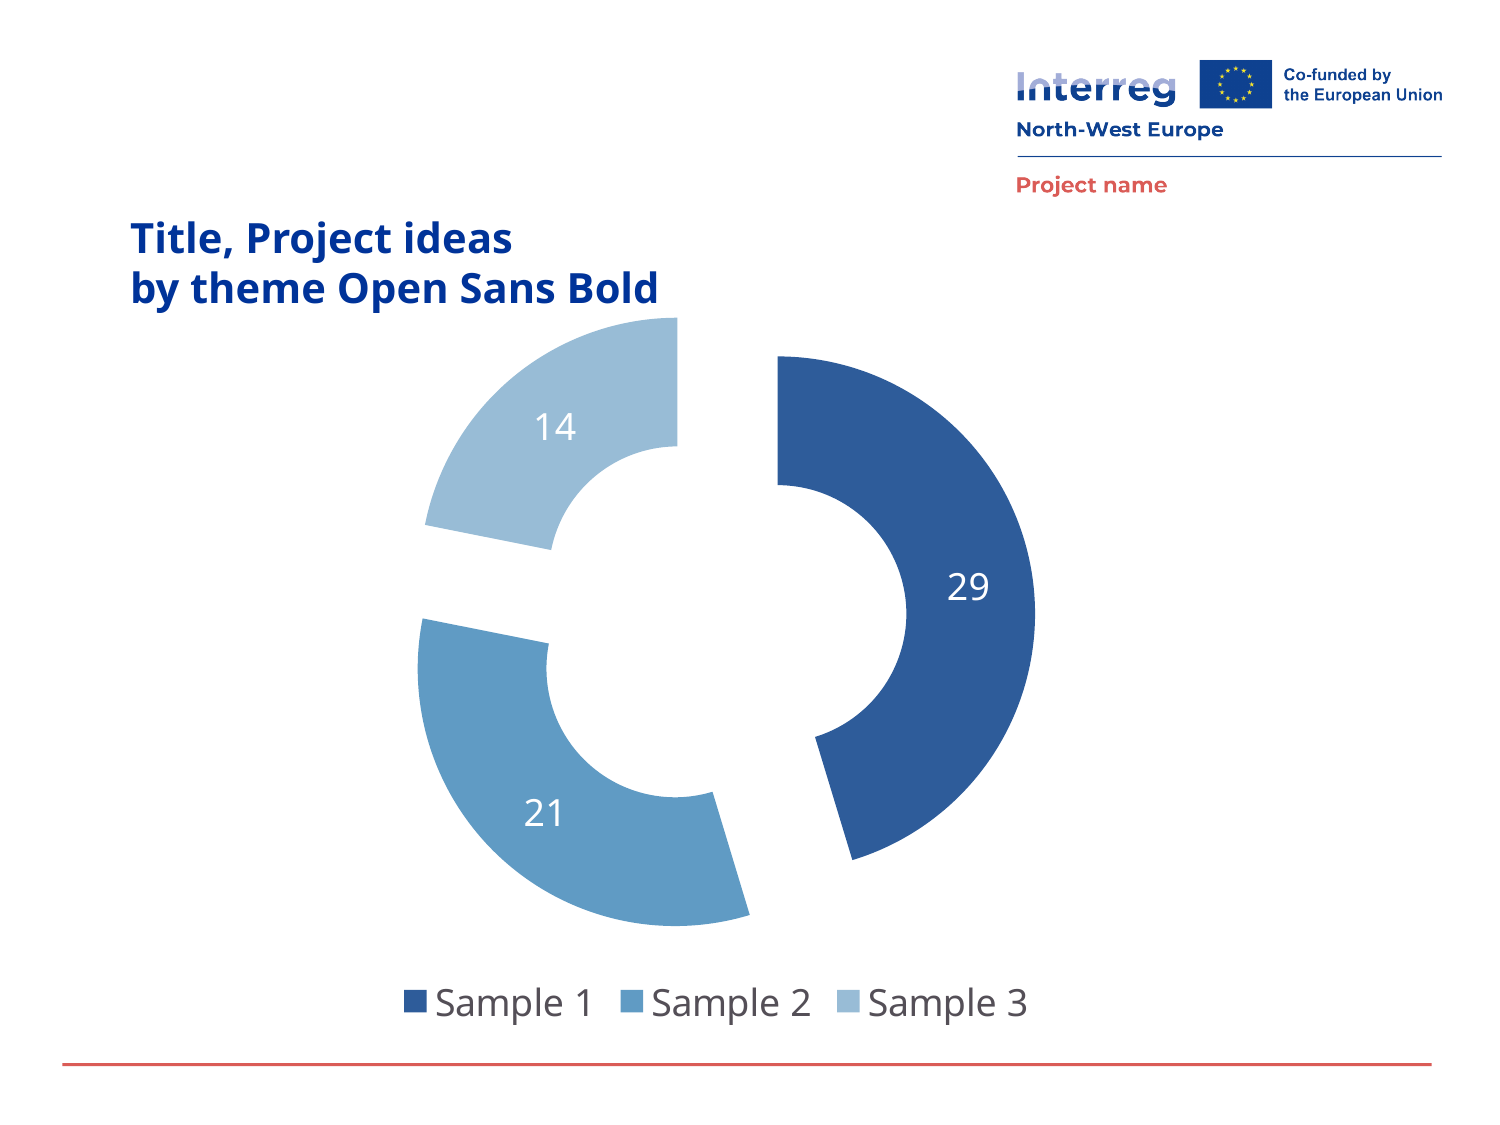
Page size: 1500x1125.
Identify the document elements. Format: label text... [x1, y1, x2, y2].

text_box Title, Project ideas by theme Open Sans Bold [115, 204, 859, 352]
picture [958, 0, 1500, 252]
chart [157, 288, 1276, 1035]
